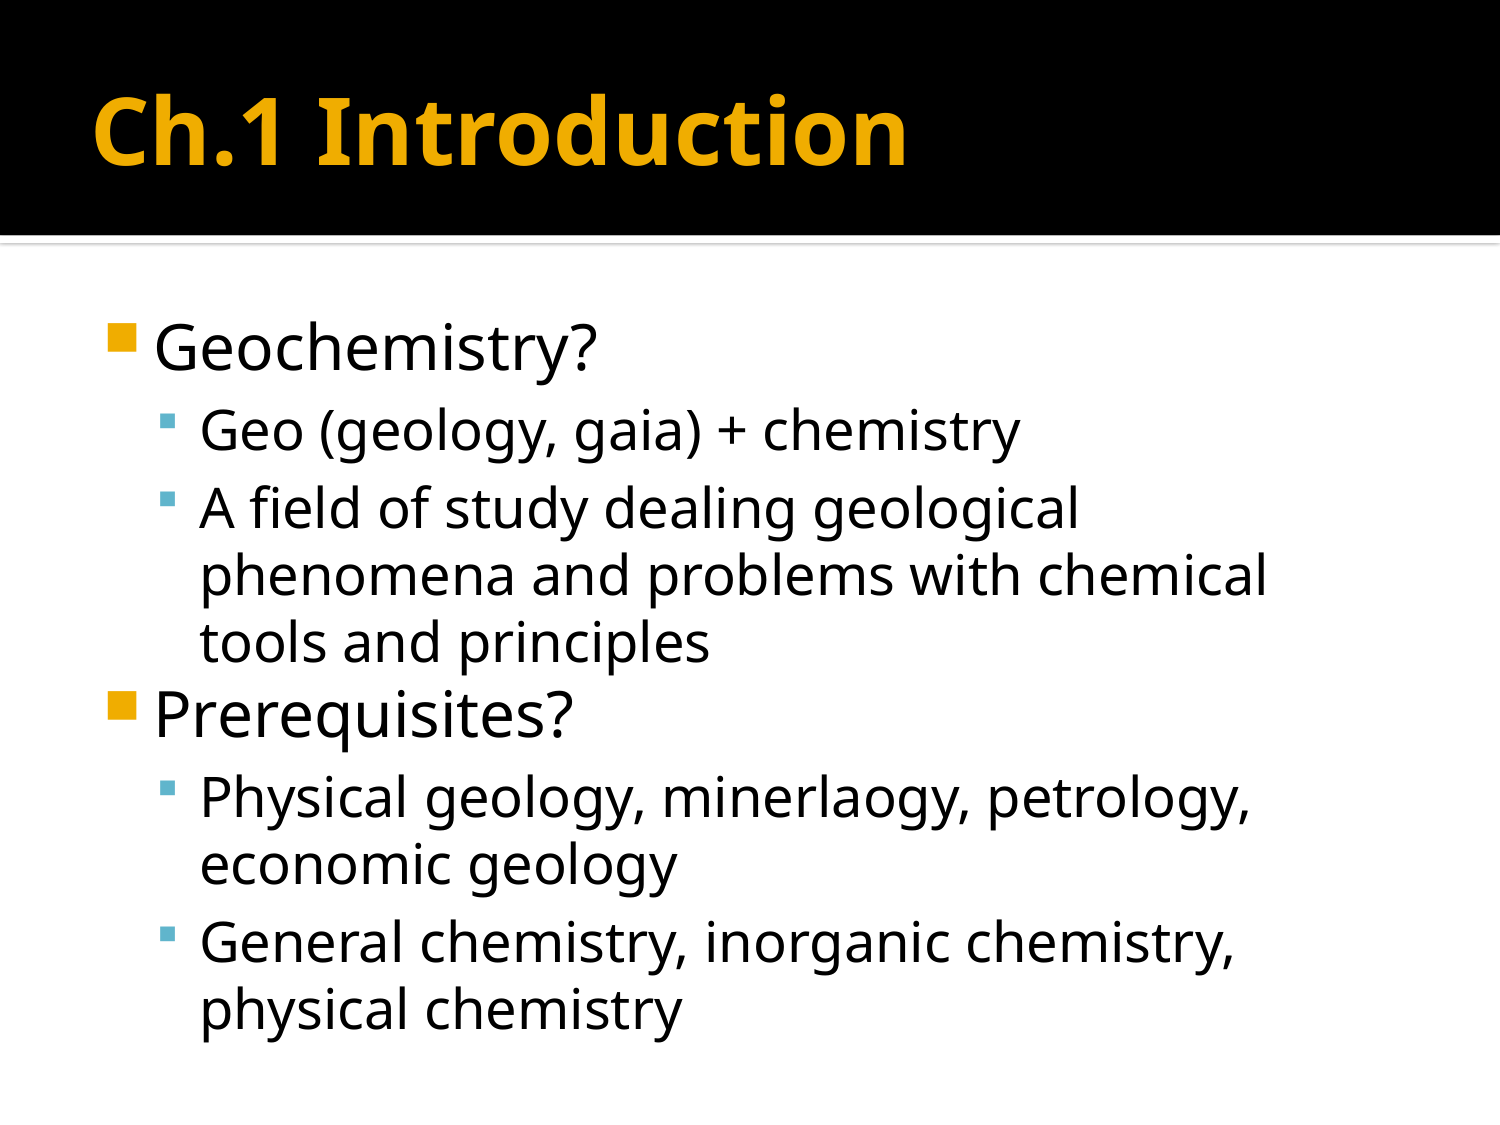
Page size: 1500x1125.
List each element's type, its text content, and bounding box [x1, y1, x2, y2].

title Ch.1 Introduction [75, 25, 1425, 231]
list Geochemistry? Geo (geology, gaia) + chemistry A field of study dealing geological phenomena and problems with chemical tools and principles Prerequisites? Physical geology, minerlaogy, petrology, economic geology General chemistry, inorganic chemistry, physical chemistry [75, 291, 1425, 1050]
